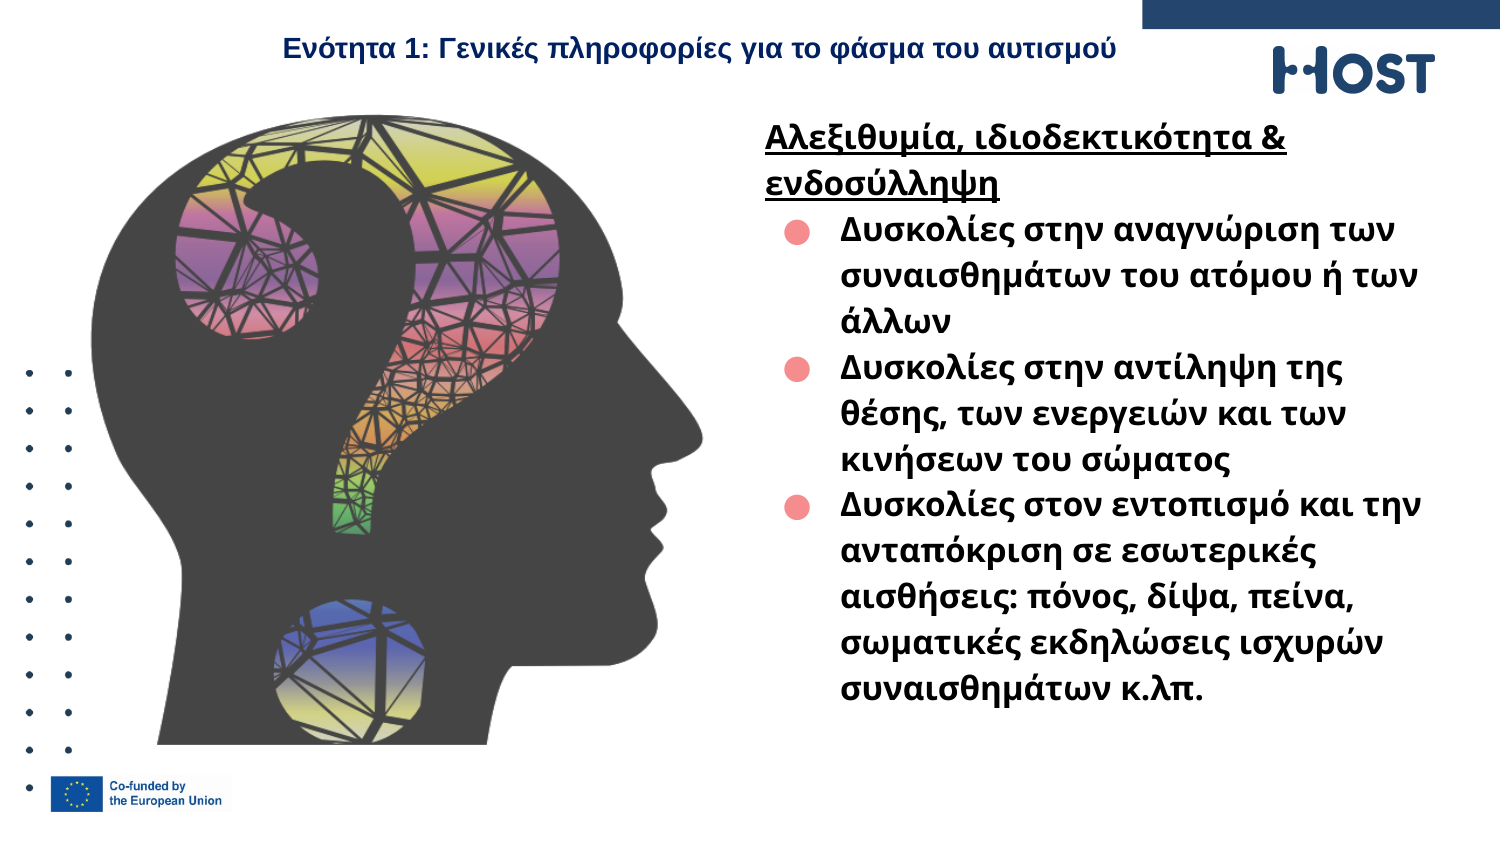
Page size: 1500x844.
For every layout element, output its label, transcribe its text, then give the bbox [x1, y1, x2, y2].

text_box Ενότητα 1: Γενικές πληροφορίες για το φάσμα του αυτισμού [267, 10, 1135, 68]
text_box Αλεξιθυμία, ιδιοδεκτικότητα & ενδοσύλληψη Δυσκολίες στην αναγνώριση των συναισθημάτων του ατόμου ή των άλλων Δυσκολίες στην αντίληψη της θέσης, των ενεργειών και των κινήσεων του σώματος Δυσκολίες στον εντοπισμό και την ανταπόκριση σε εσωτερικές αισθήσεις: πόνος, δίψα, πείνα, σωματικές εκδηλώσεις ισχυρών συναισθημάτων κ.λπ. [749, 95, 1452, 831]
picture [1273, 46, 1435, 94]
picture [0, 95, 748, 812]
